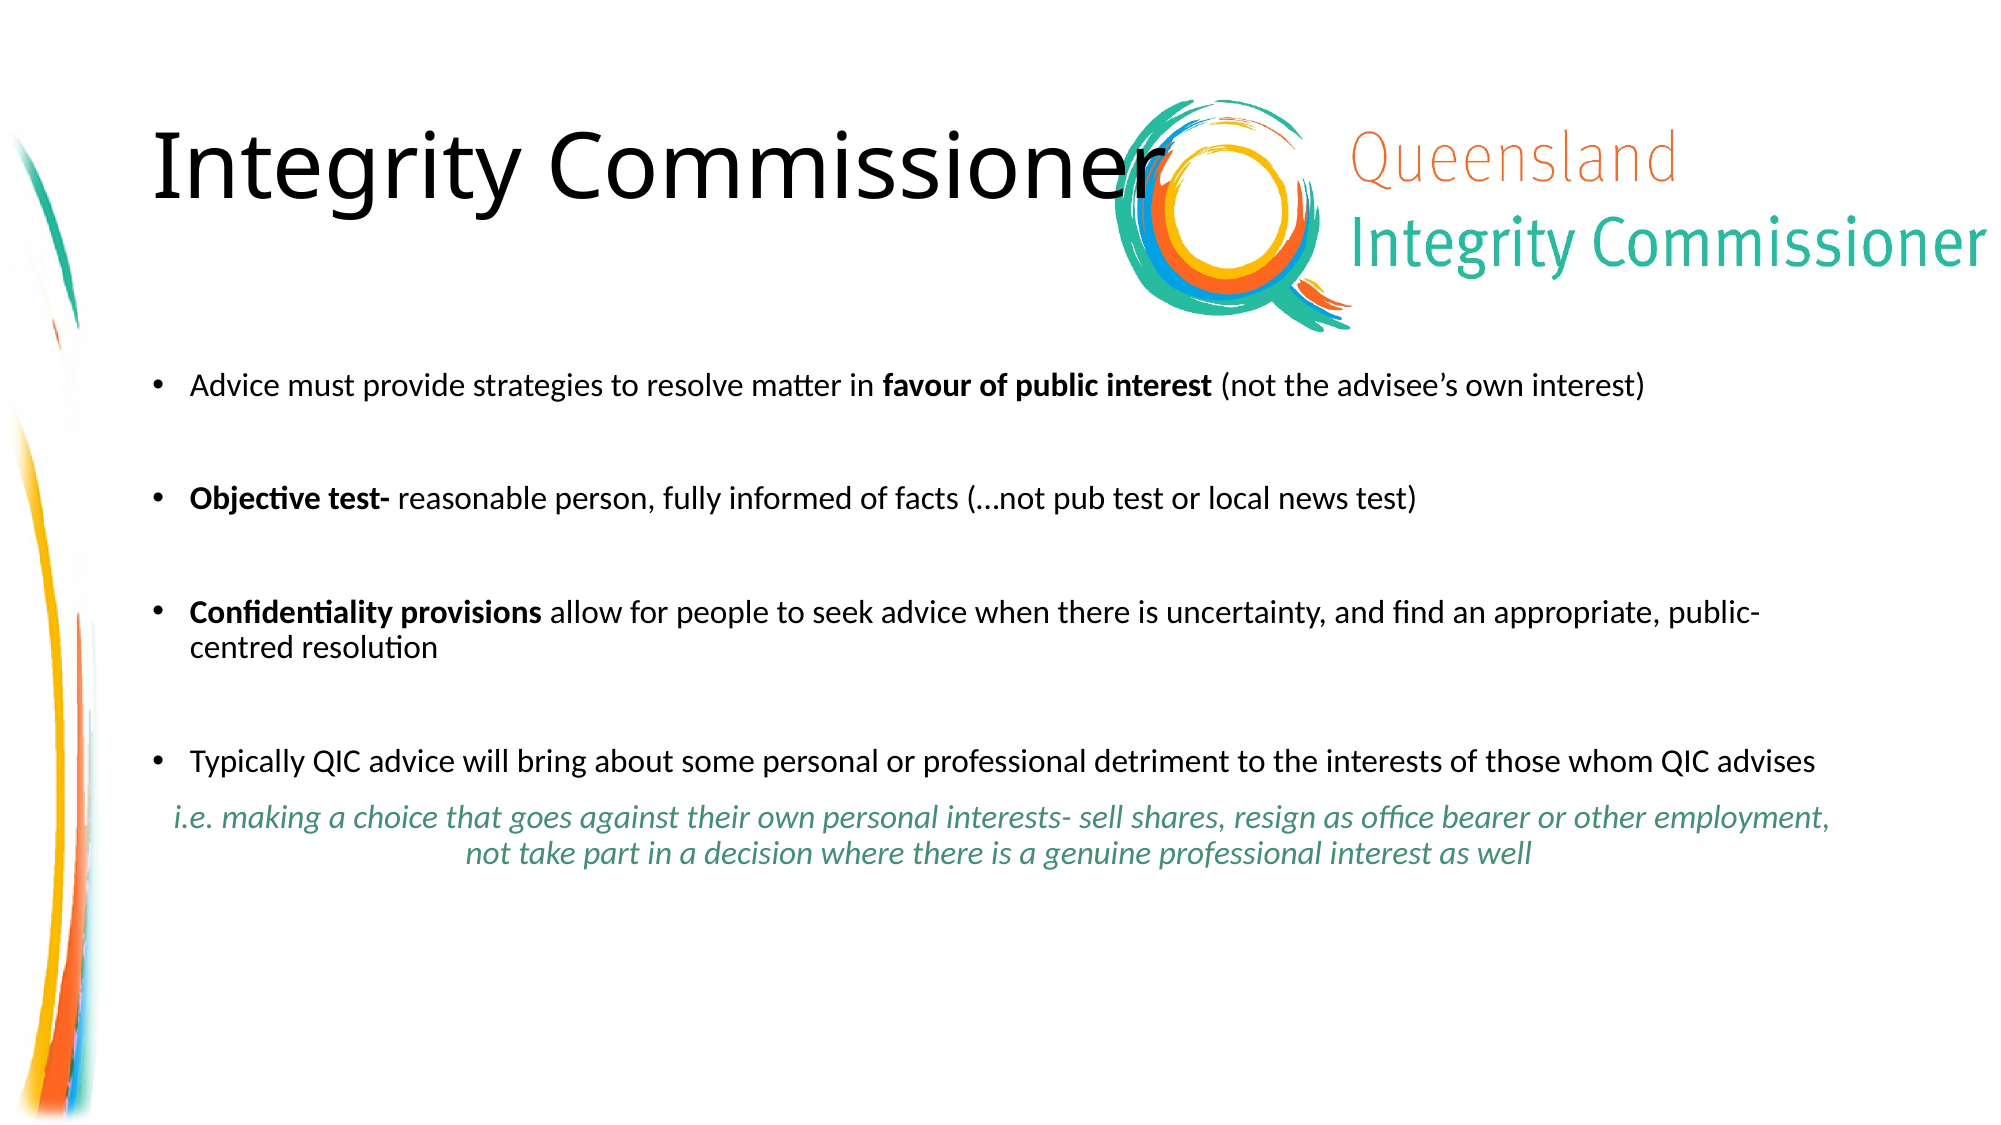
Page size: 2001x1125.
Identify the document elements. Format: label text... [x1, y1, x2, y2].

title Integrity Commissioner [137, 59, 1088, 278]
picture [1088, 25, 2000, 392]
picture [0, 0, 111, 1125]
list Advice must provide strategies to resolve matter in favour of public interest (not the advisee’s own interest) Objective test- reasonable person, fully informed of facts (…not pub test or local news test) Confidentiality provisions allow for people to seek advice when there is uncertainty, and find an appropriate, public-centred resolution Typically QIC advice will bring about some personal or professional detriment to the interests of those whom QIC advises i.e. making a choice that goes against their own personal interests- sell shares, resign as office bearer or other employment, not take part in a decision where there is a genuine professional interest as well [137, 299, 1863, 1014]
